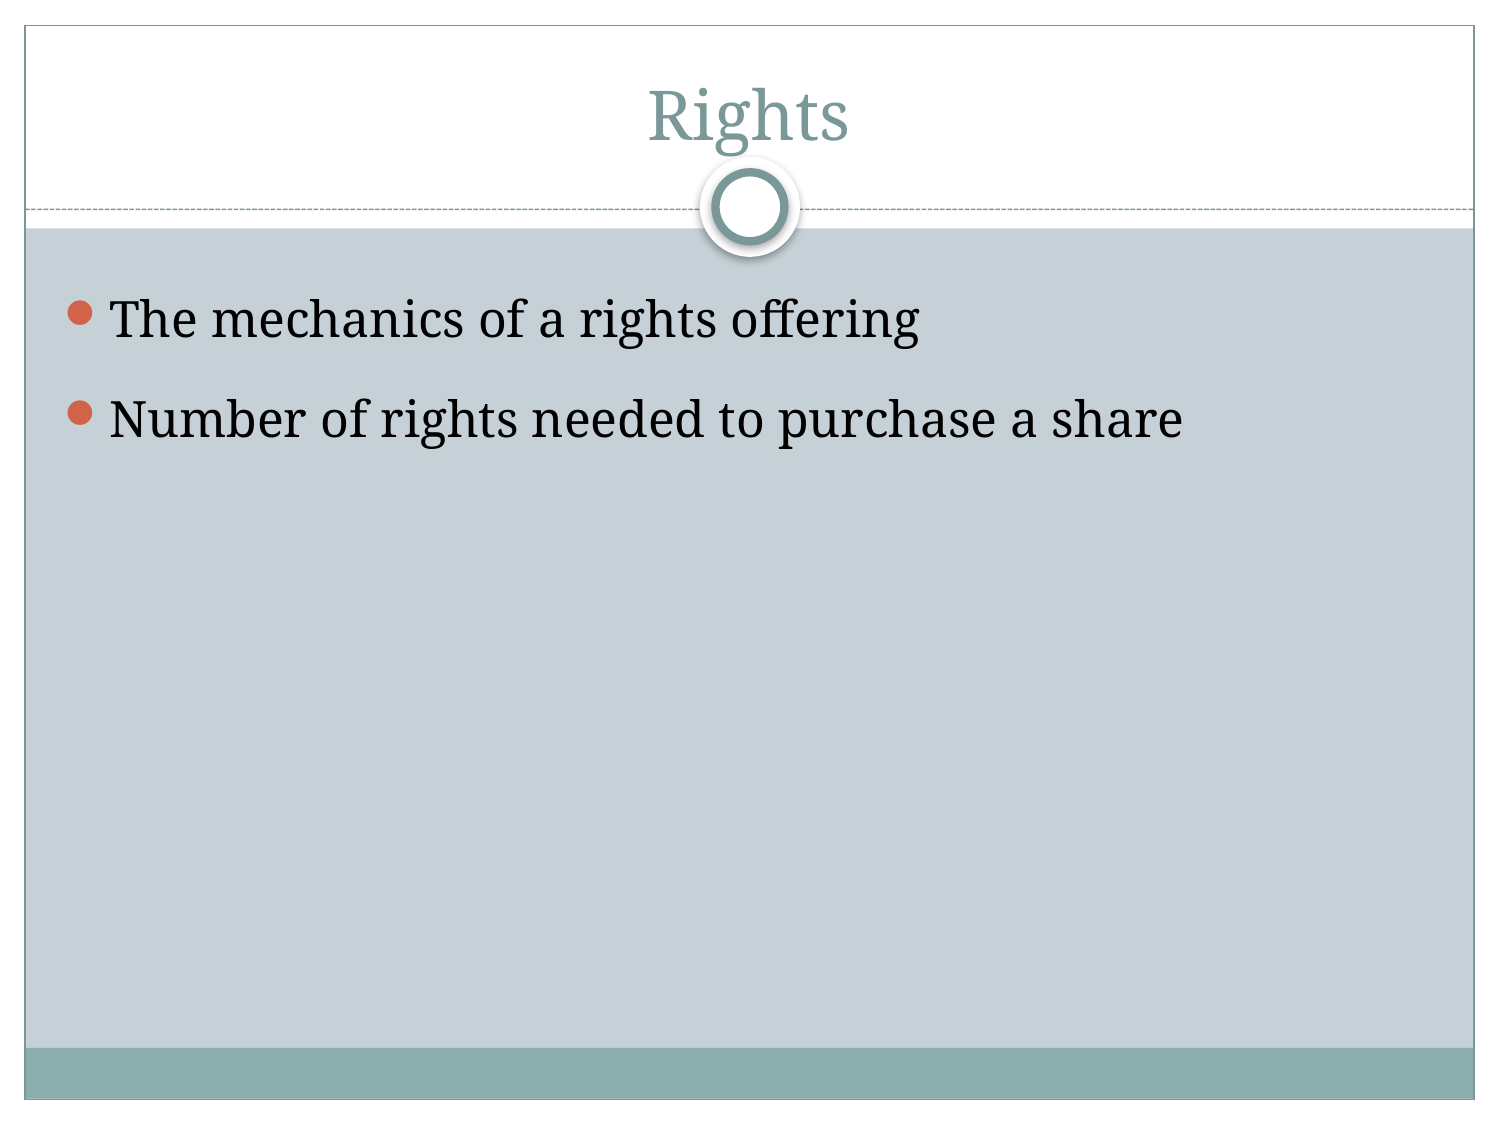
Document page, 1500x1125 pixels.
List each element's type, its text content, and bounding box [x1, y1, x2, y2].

list The mechanics of a rights offering Number of rights needed to purchase a share [49, 250, 1445, 1001]
title Rights [49, 37, 1450, 162]
